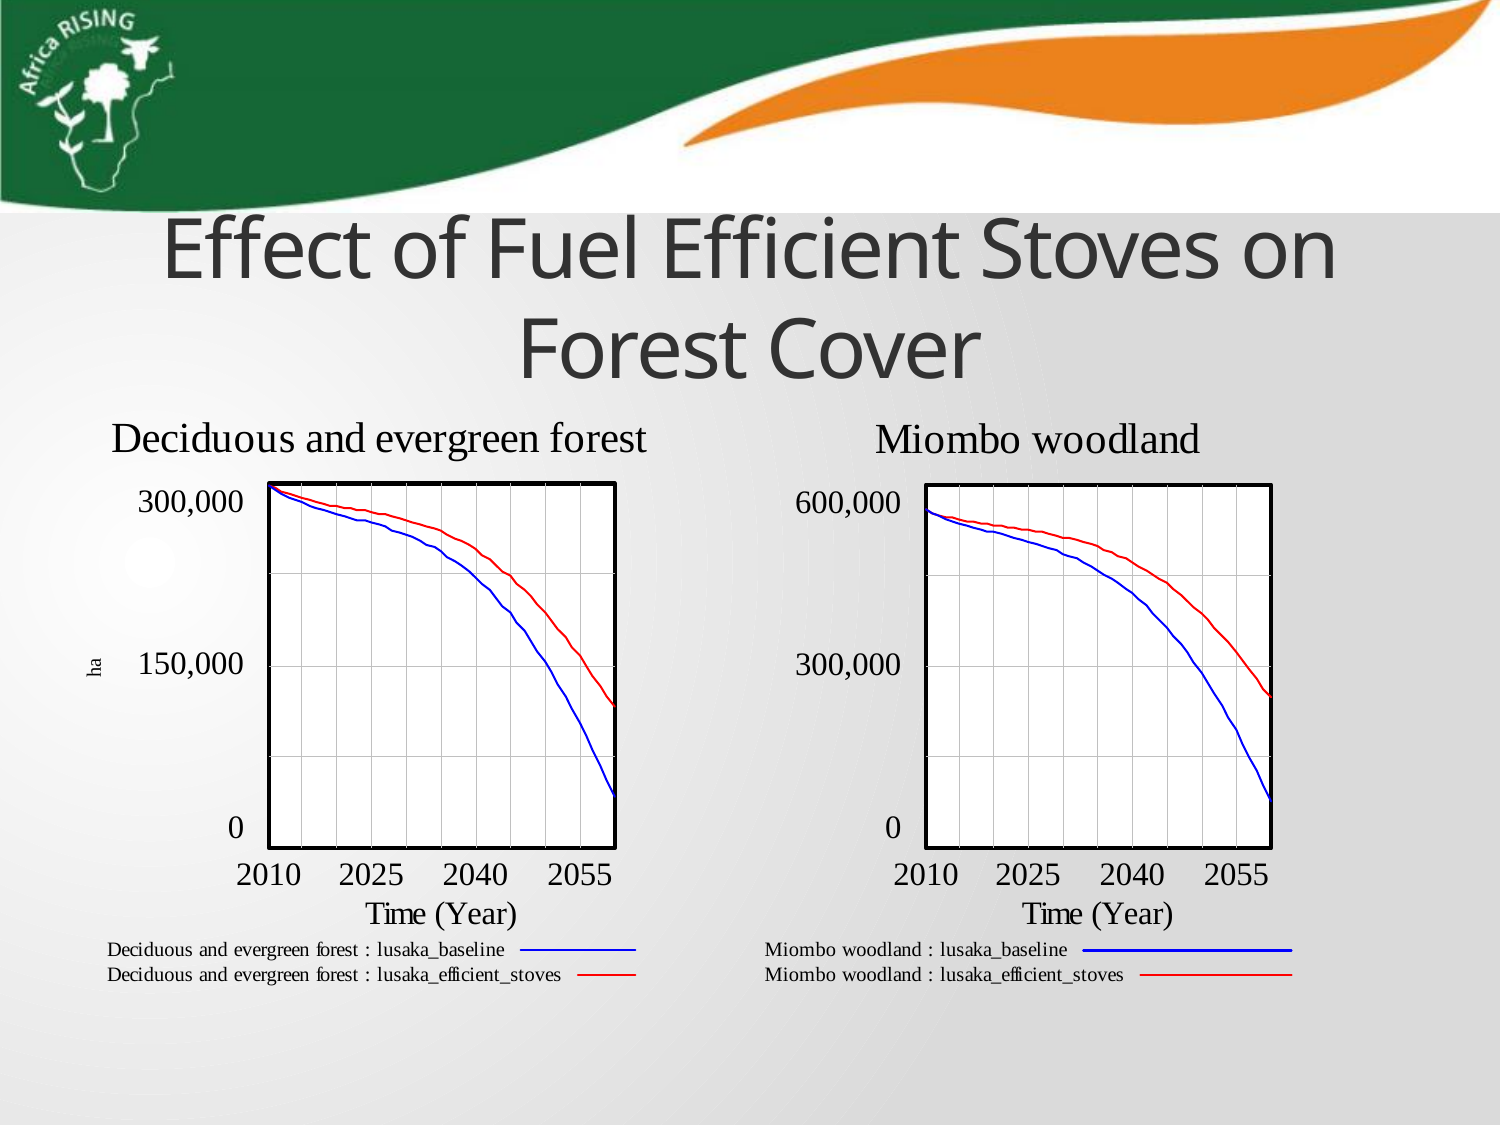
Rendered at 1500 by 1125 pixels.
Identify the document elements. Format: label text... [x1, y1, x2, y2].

title Effect of Fuel Efficient Stoves on Forest Cover [125, 188, 1375, 421]
picture [731, 390, 1342, 1001]
picture [73, 388, 685, 1000]
picture [0, 0, 1500, 213]
